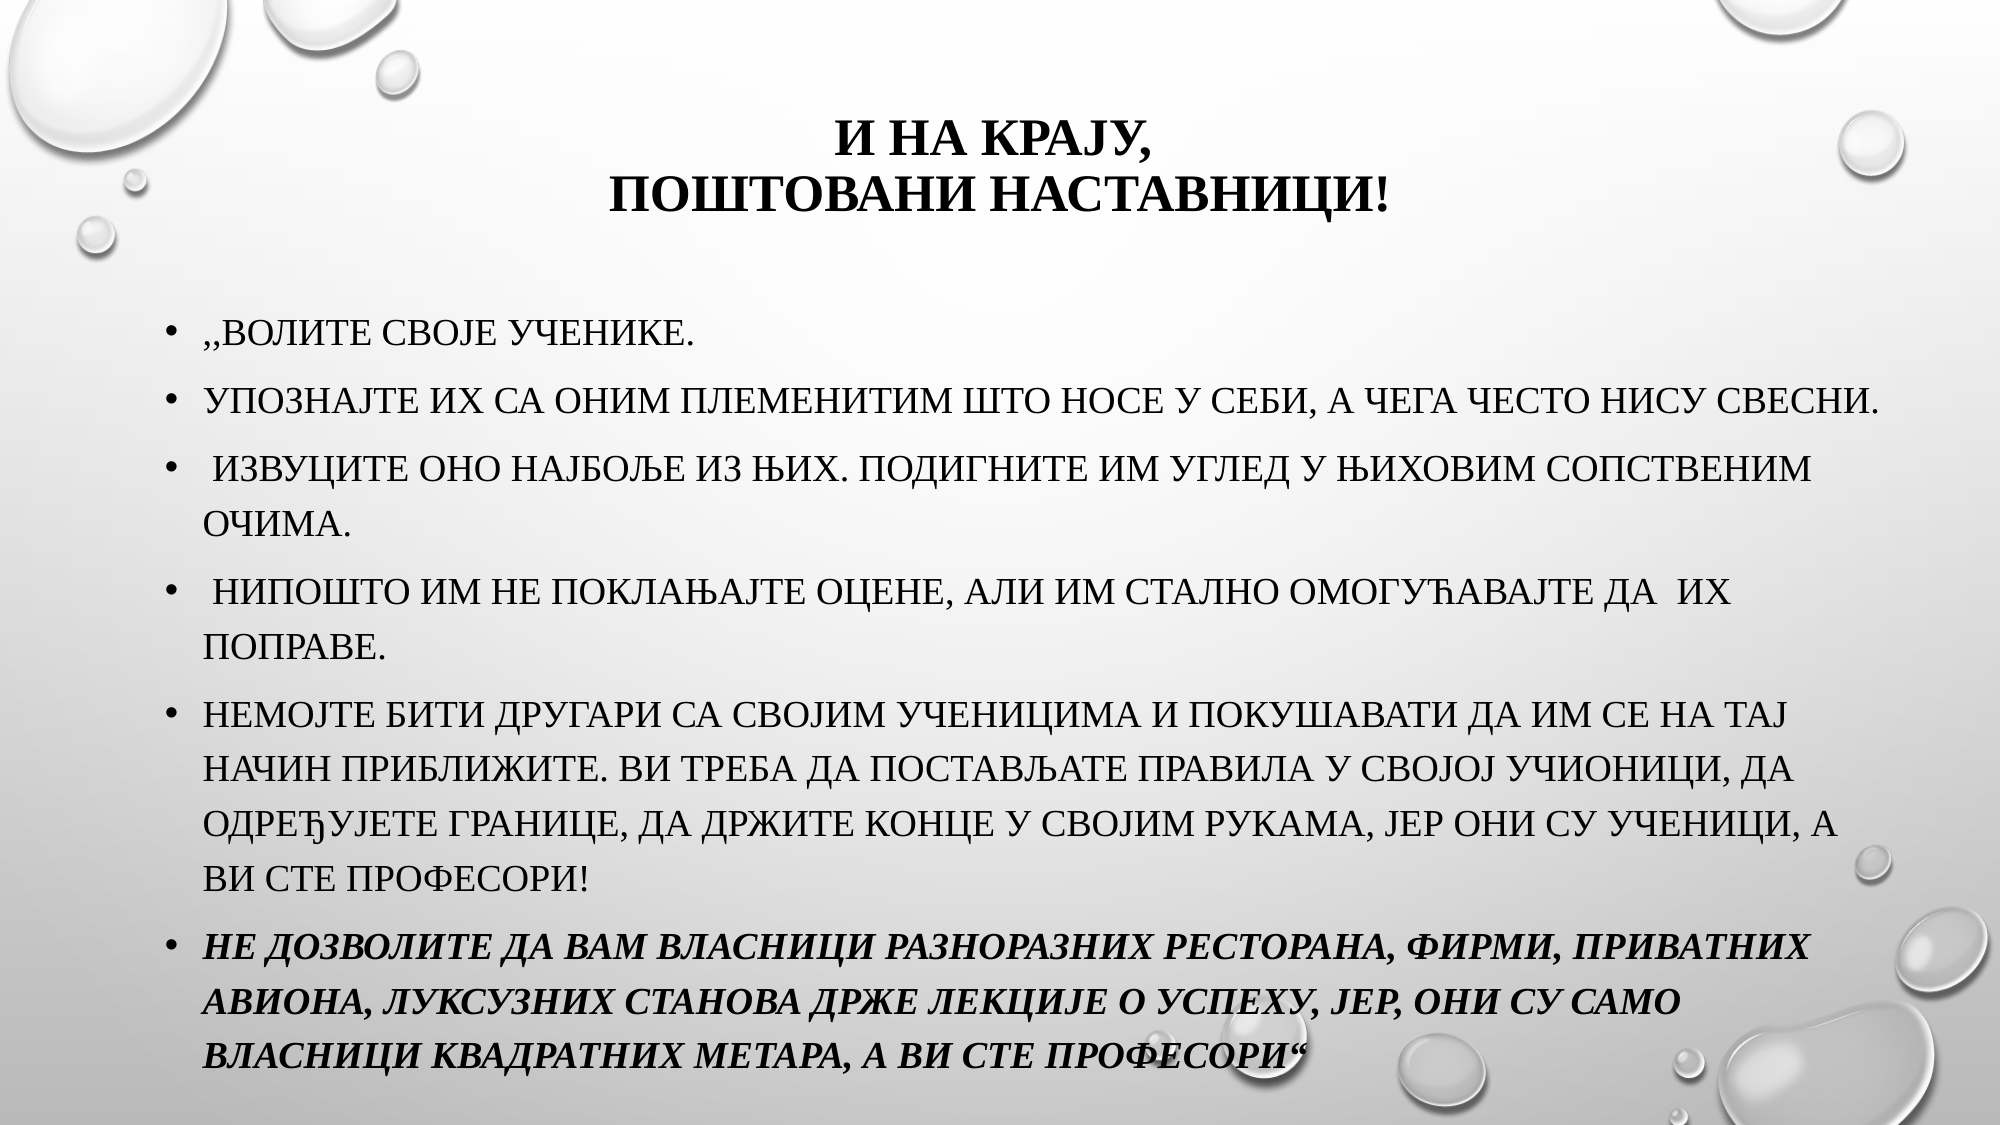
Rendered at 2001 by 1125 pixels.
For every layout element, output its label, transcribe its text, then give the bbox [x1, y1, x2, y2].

picture [0, 0, 2000, 1125]
list ,,Волите своје ученике. Упознајте их са оним племенитим што носе у себи, а чега често нису свесни. Извуците оно најбоље из њих. Подигните им углед у њиховим сопственим очима. Нипошто им не поклањајте оцене, али им стално омогућавајте да их поправе. Немојте бити другари са својим ученицима и покушавати да им се на тај начин приближите. Ви треба да постављате правила у својој учионици, да одређујете границе, да држите конце у својим рукама, јер они су ученици, а ви сте професори! Не дозволите да вам власници разноразних ресторана, фирми, приватних авиона, луксузних станова држе лекције о успеху, јер, они су само власници квадратних метара, а ви сте професори“ [149, 246, 1913, 1088]
title И на крају, поштовани наставници! [149, 101, 1851, 232]
